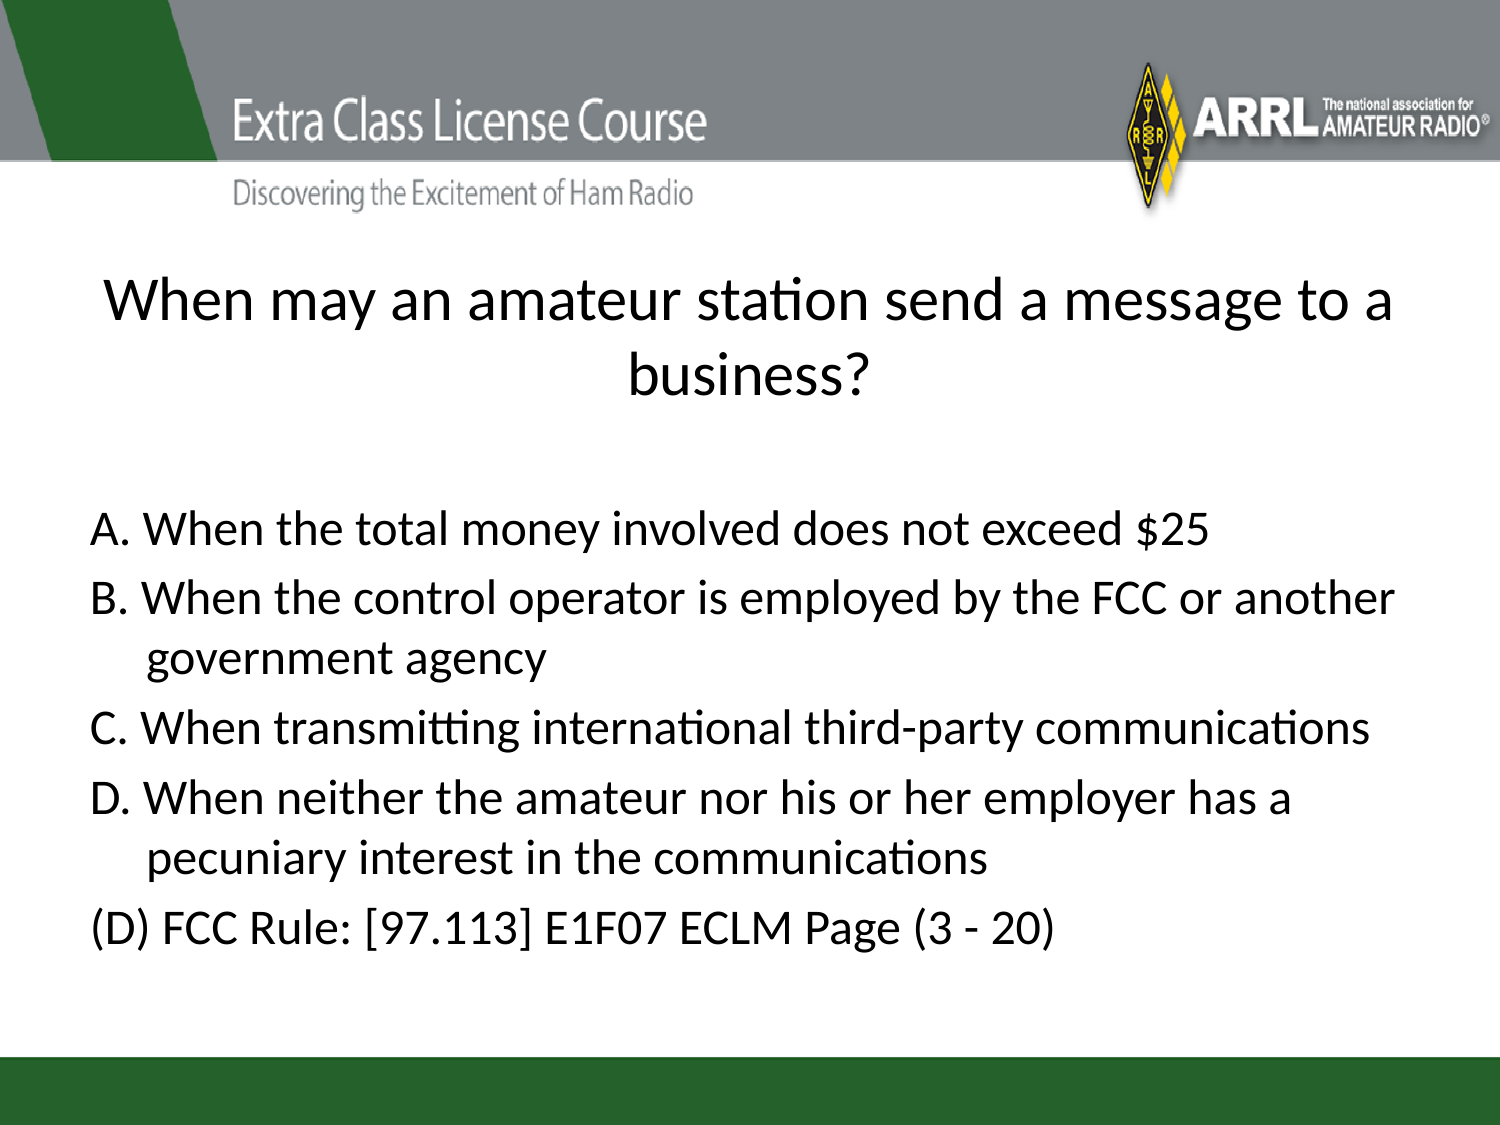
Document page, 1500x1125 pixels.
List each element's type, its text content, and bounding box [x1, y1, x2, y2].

picture [0, 0, 1500, 1125]
title When may an amateur station send a message to a business? [75, 250, 1425, 437]
list A. When the total money involved does not exceed $25 B. When the control operator is employed by the FCC or another government agency C. When transmitting international third-party communications D. When neither the amateur nor his or her employer has a pecuniary interest in the communications (D) FCC Rule: [97.113] E1F07 ECLM Page (3 - 20) [75, 487, 1425, 1005]
